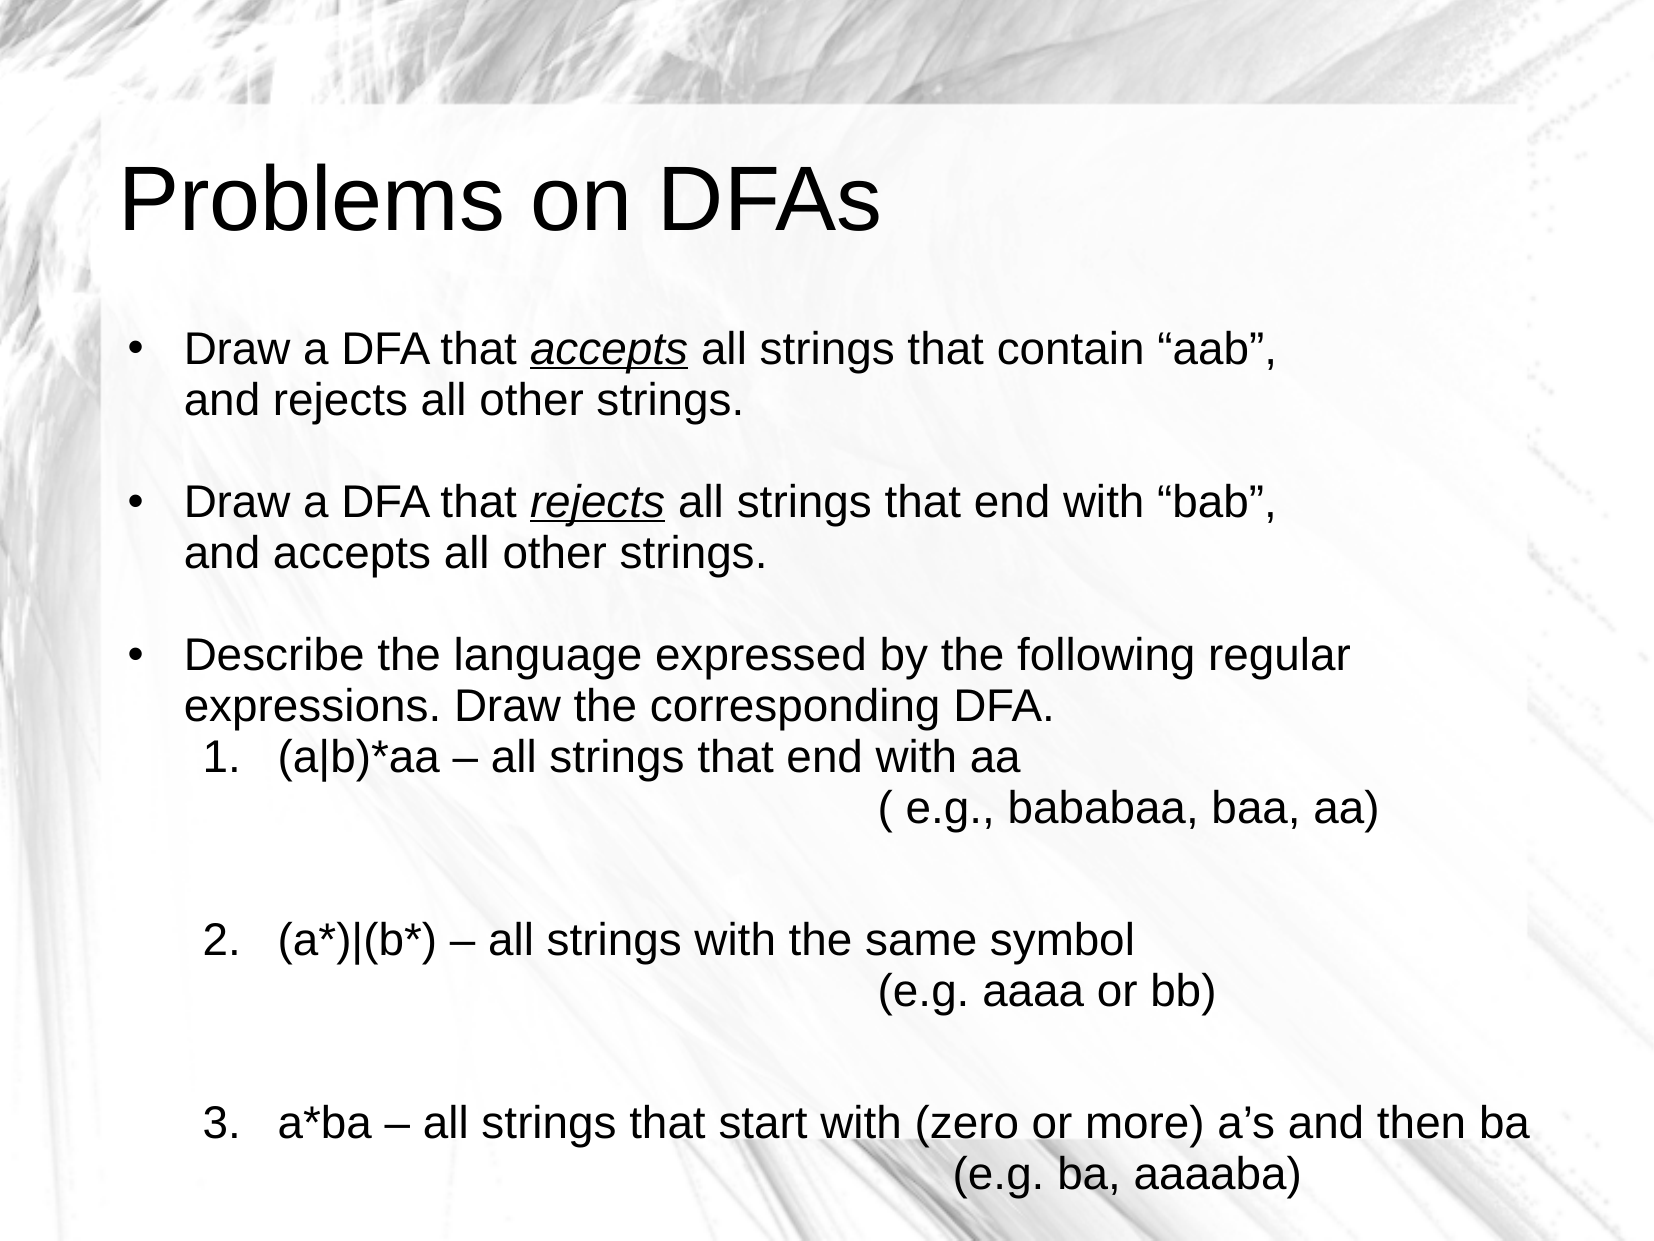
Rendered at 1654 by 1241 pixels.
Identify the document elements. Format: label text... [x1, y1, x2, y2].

list Draw a DFA that accepts all strings that contain “aab”, and rejects all other strings. Draw a DFA that rejects all strings that end with “bab”, and accepts all other strings. Describe the language expressed by the following regular expressions. Draw the corresponding DFA. (a|b)*aa – all strings that end with aa ( e.g., bababaa, baa, aa) (a*)|(b*) – all strings with the same symbol (e.g. aaaa or bb) a*ba – all strings that start with (zero or more) a’s and then ba (e.g. ba, aaaaba) [118, 319, 1571, 1109]
title Problems on DFAs [118, 93, 1506, 299]
picture [0, 0, 1654, 1241]
